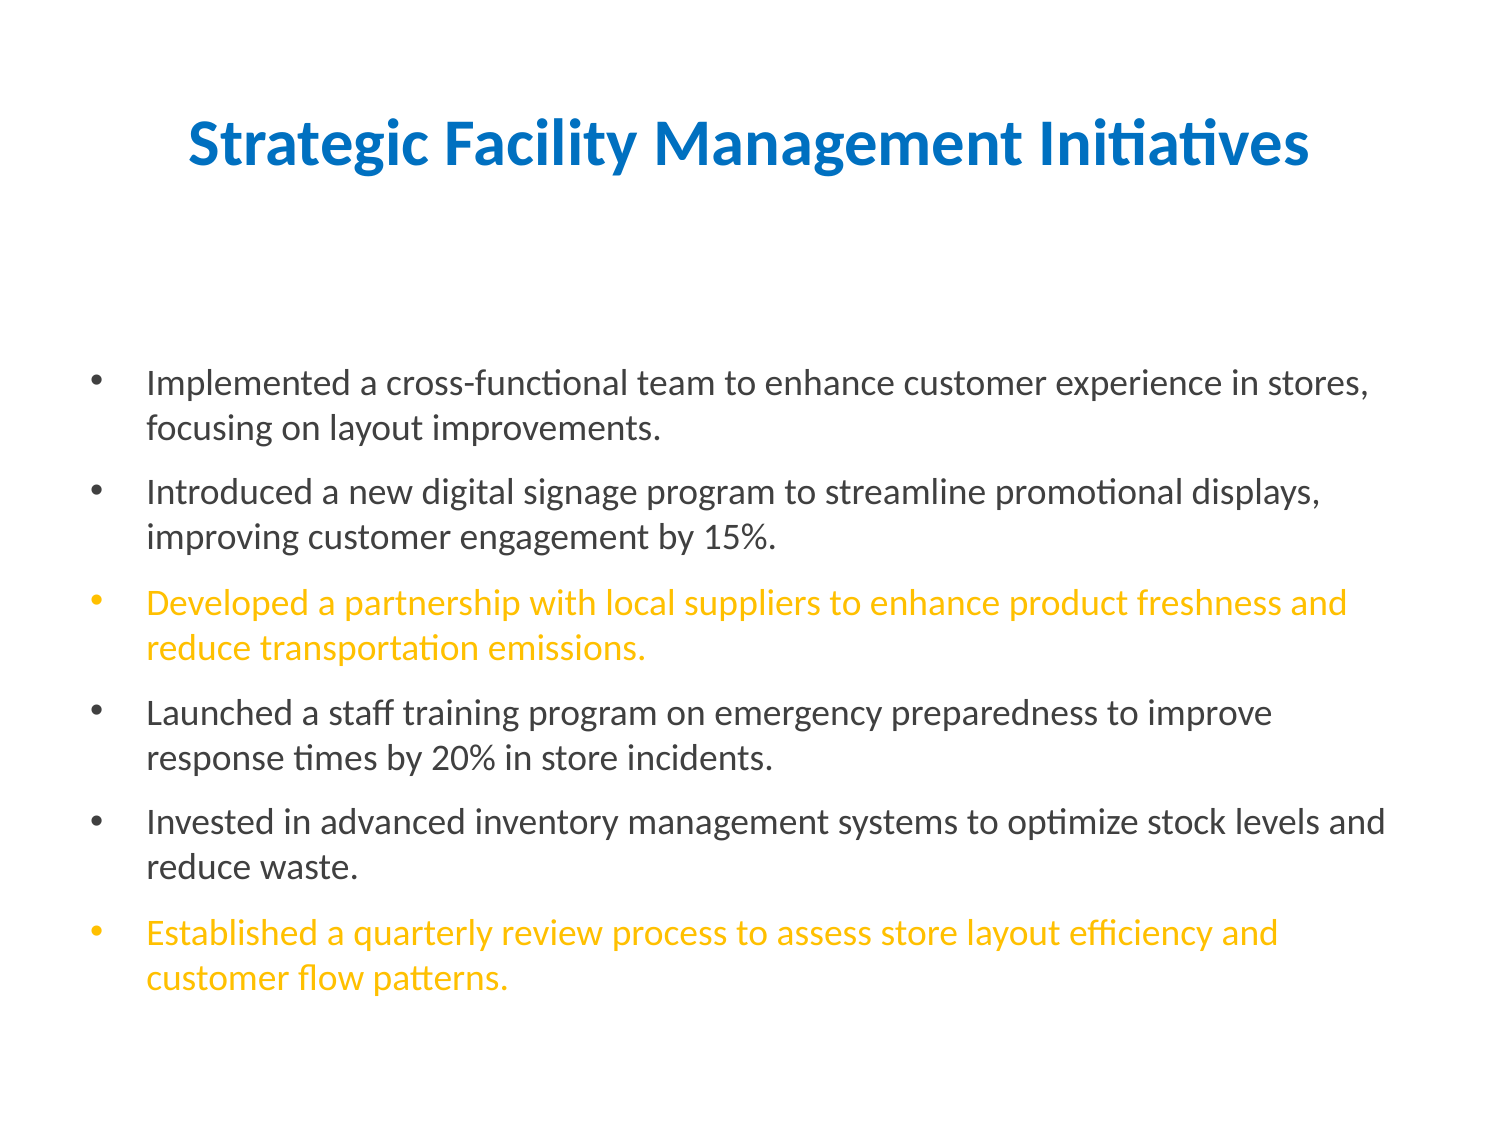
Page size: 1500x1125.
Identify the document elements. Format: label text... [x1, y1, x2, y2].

list Implemented a cross-functional team to enhance customer experience in stores, focusing on layout improvements. Introduced a new digital signage program to streamline promotional displays, improving customer engagement by 15%. Developed a partnership with local suppliers to enhance product freshness and reduce transportation emissions. Launched a staff training program on emergency preparedness to improve response times by 20% in store incidents. Invested in advanced inventory management systems to optimize stock levels and reduce waste. Established a quarterly review process to assess store layout efficiency and customer flow patterns. [75, 262, 1425, 1005]
title Strategic Facility Management Initiatives [75, 45, 1425, 233]
